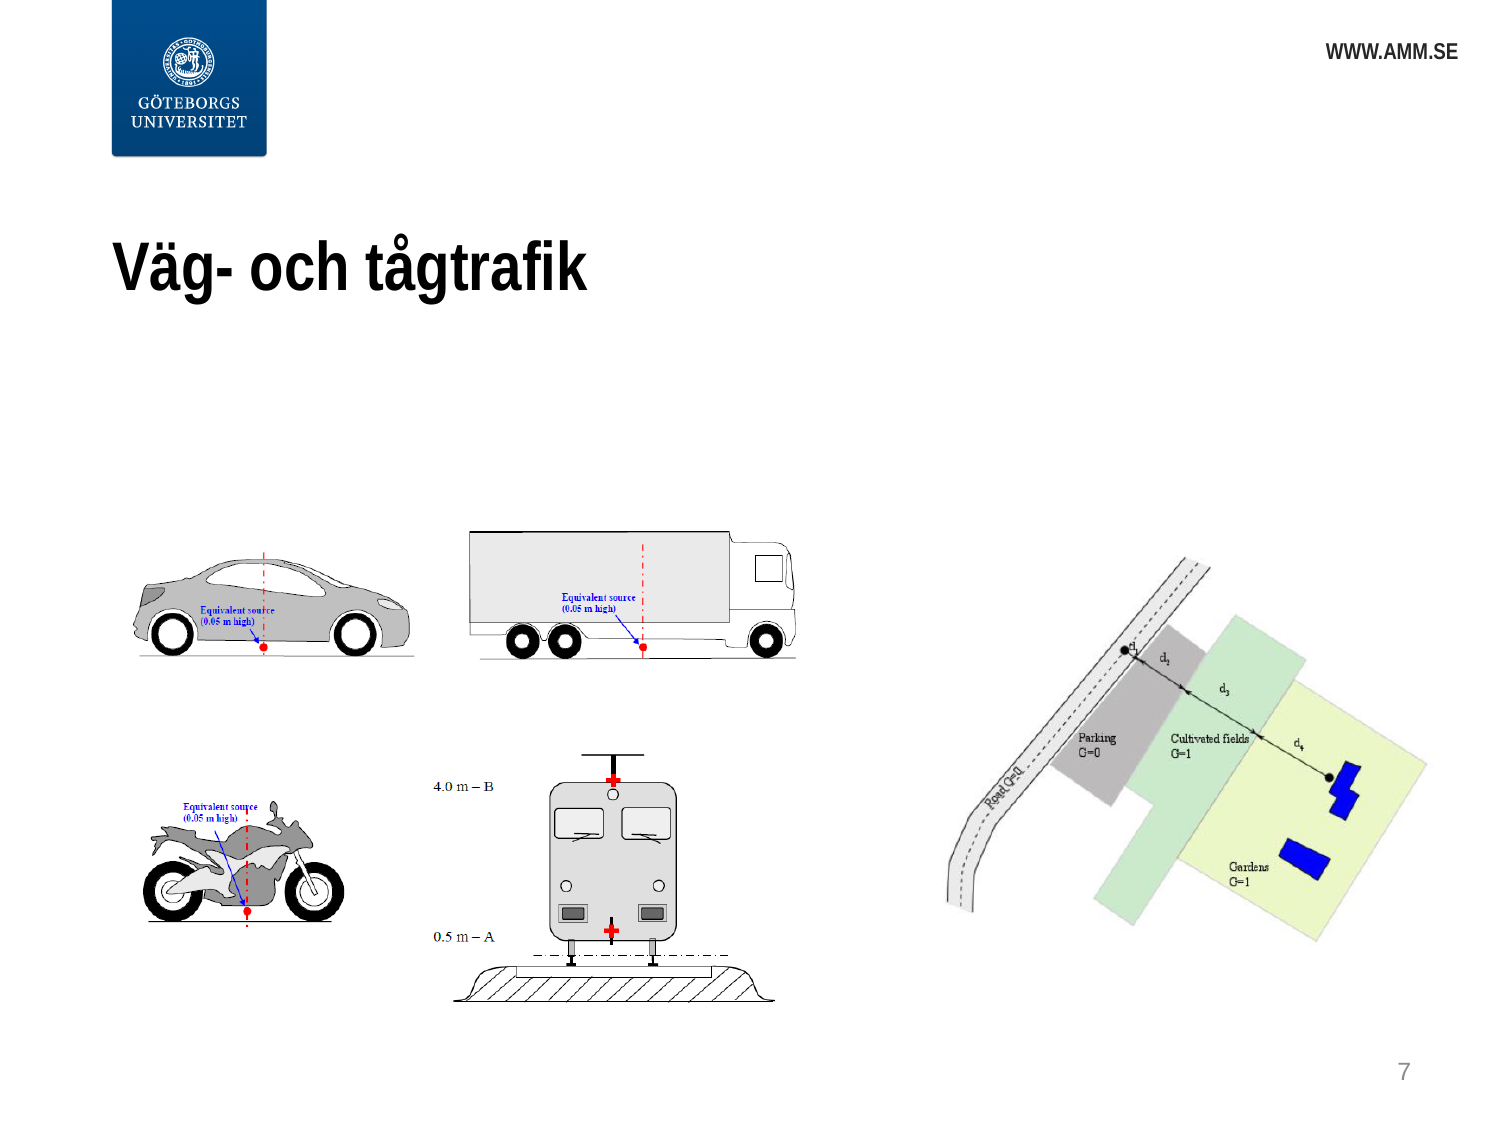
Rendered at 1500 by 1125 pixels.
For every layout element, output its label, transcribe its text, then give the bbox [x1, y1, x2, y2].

picture [89, 517, 820, 1012]
title Väg- och tågtrafik [112, 231, 1412, 362]
picture [110, 0, 268, 159]
footer www.amm.se [1045, 36, 1459, 113]
slide_number 7 [1316, 1051, 1412, 1091]
picture [822, 554, 1456, 957]
